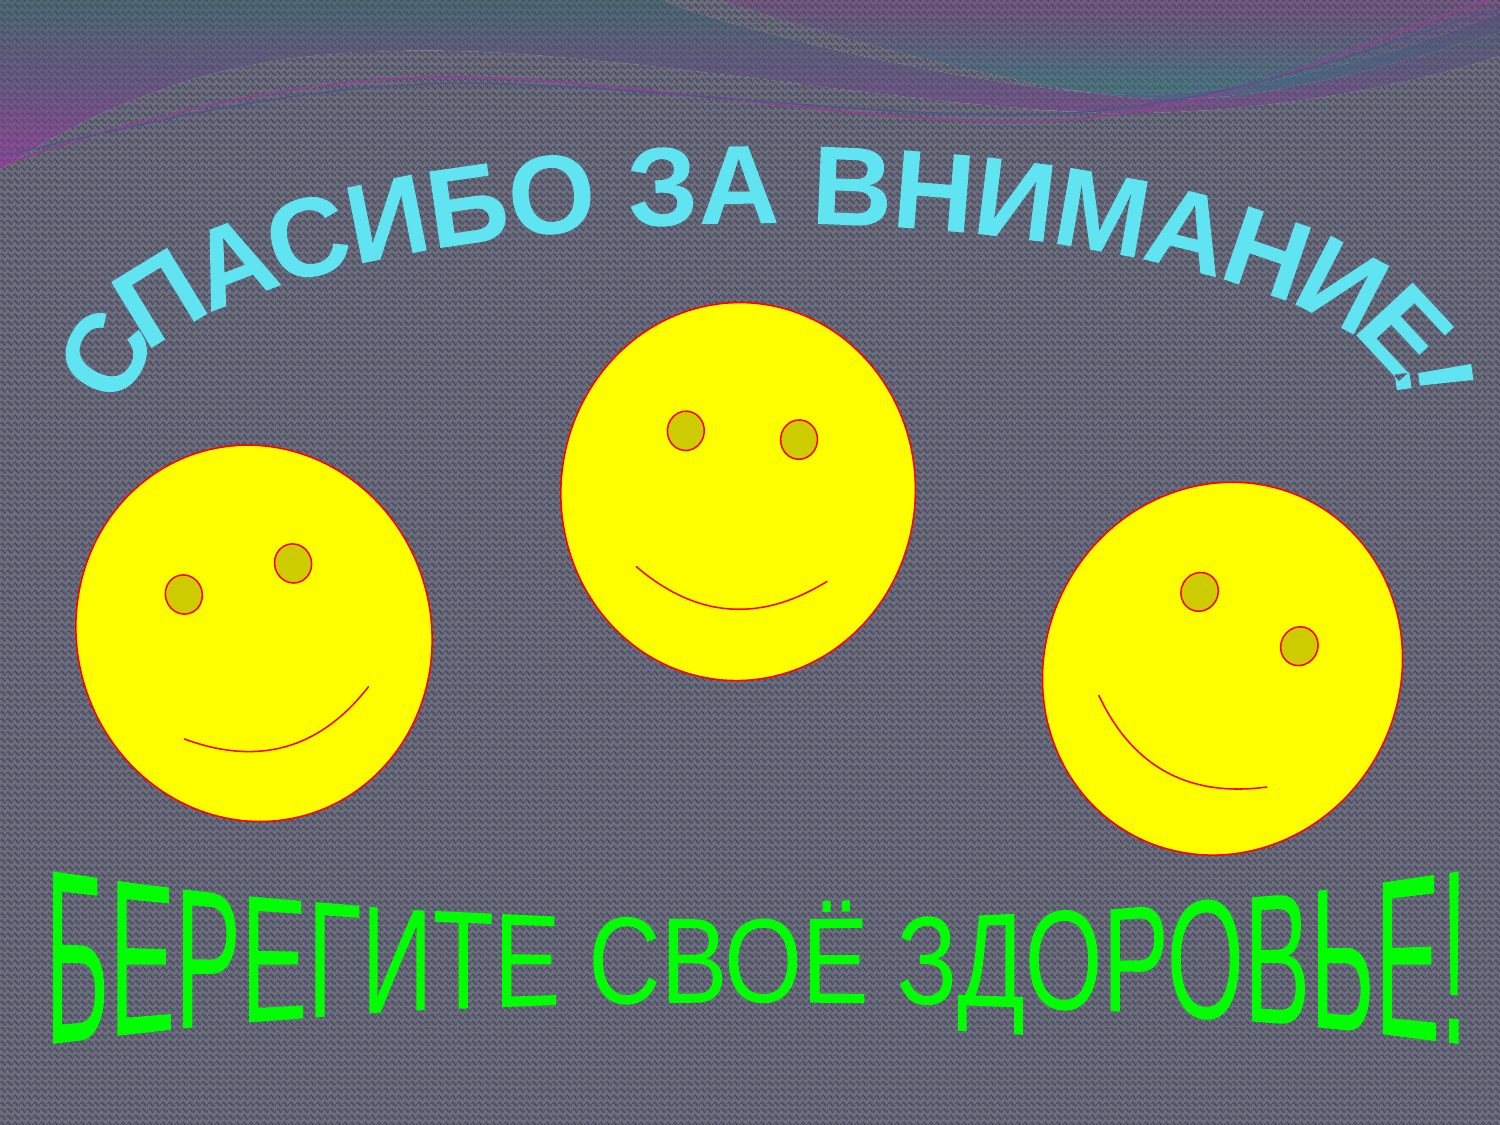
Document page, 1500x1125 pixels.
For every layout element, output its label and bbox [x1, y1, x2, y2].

text_box [75, 445, 433, 822]
text_box [1042, 482, 1403, 856]
text_box [560, 302, 916, 681]
